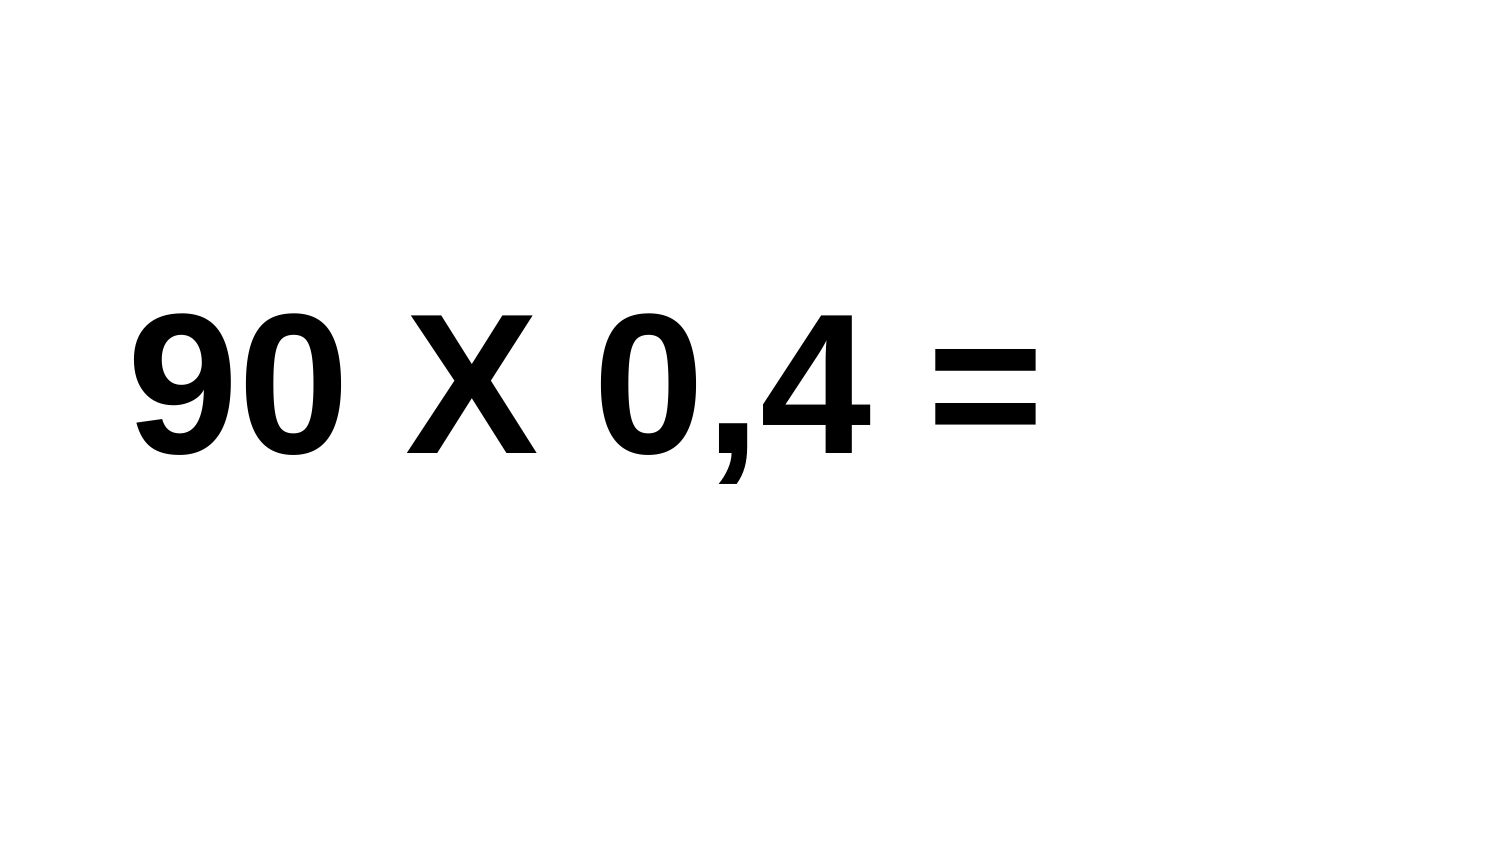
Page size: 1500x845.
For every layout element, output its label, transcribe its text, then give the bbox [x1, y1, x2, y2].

text_box 90 X 0,4 = [112, 318, 1388, 509]
